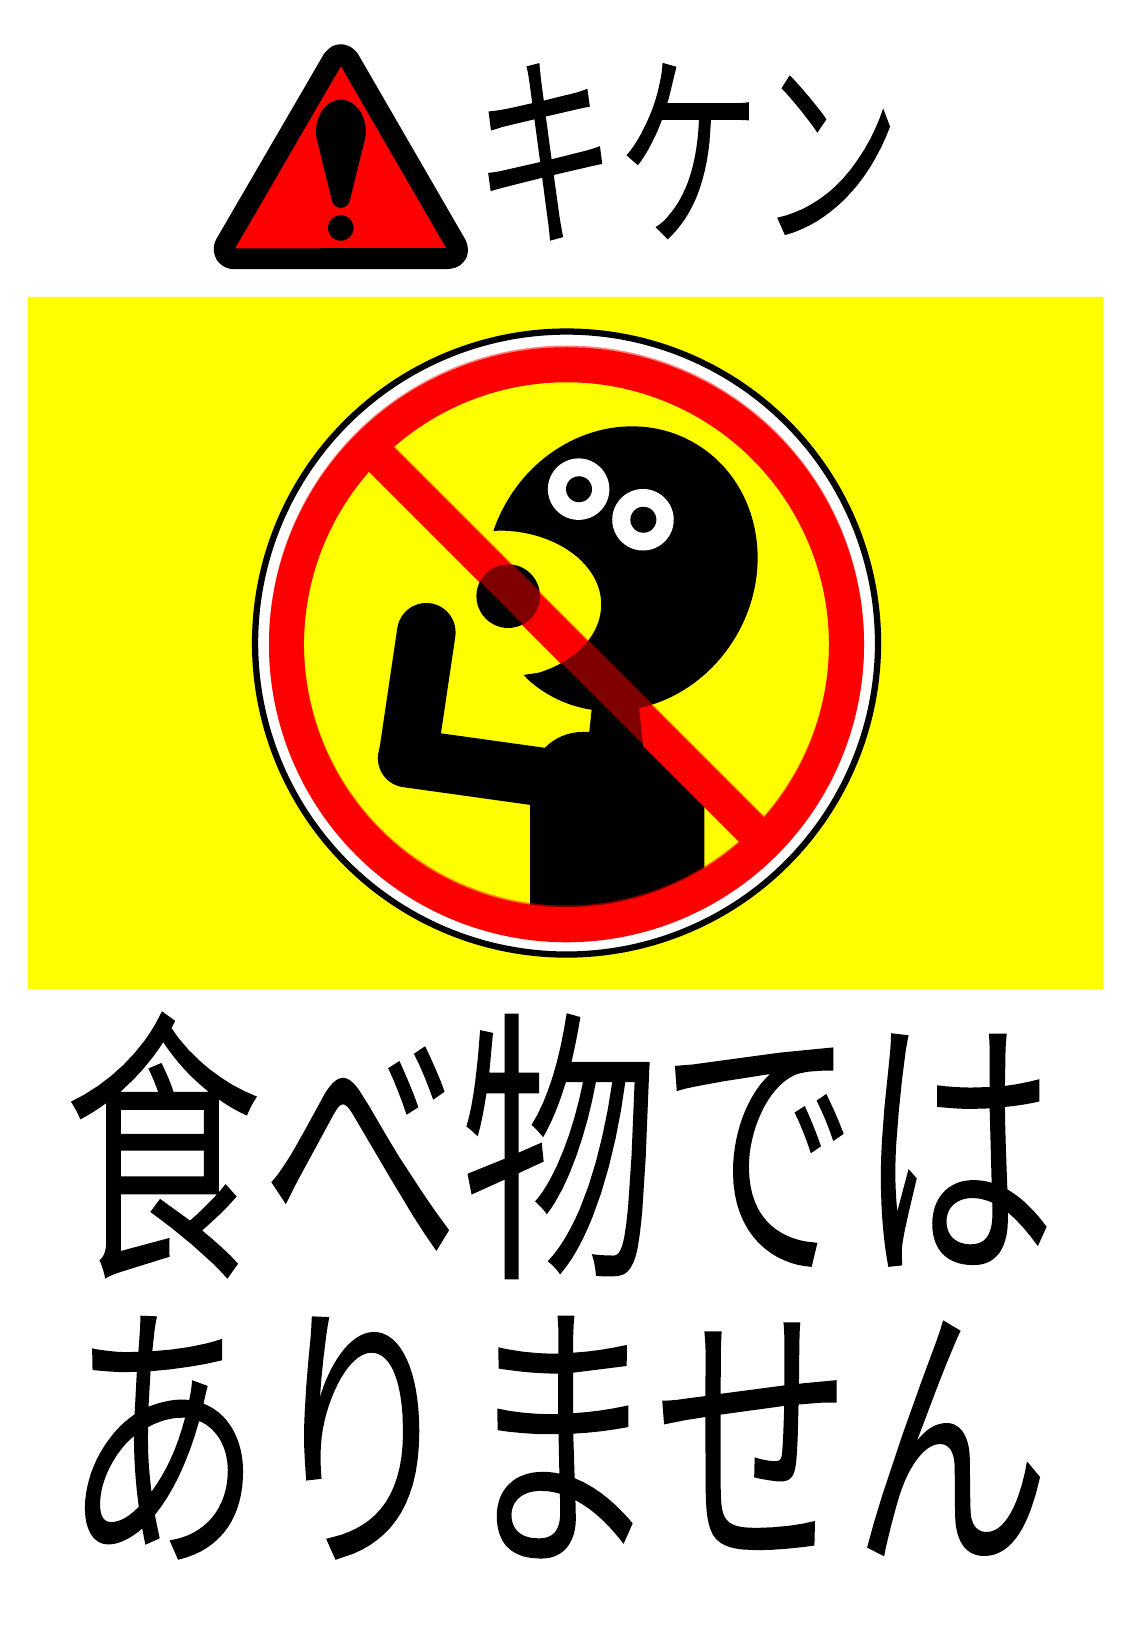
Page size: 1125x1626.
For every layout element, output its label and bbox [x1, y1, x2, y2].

text_box [254, 331, 879, 955]
text_box [26, 295, 1105, 991]
text_box [223, 54, 891, 259]
